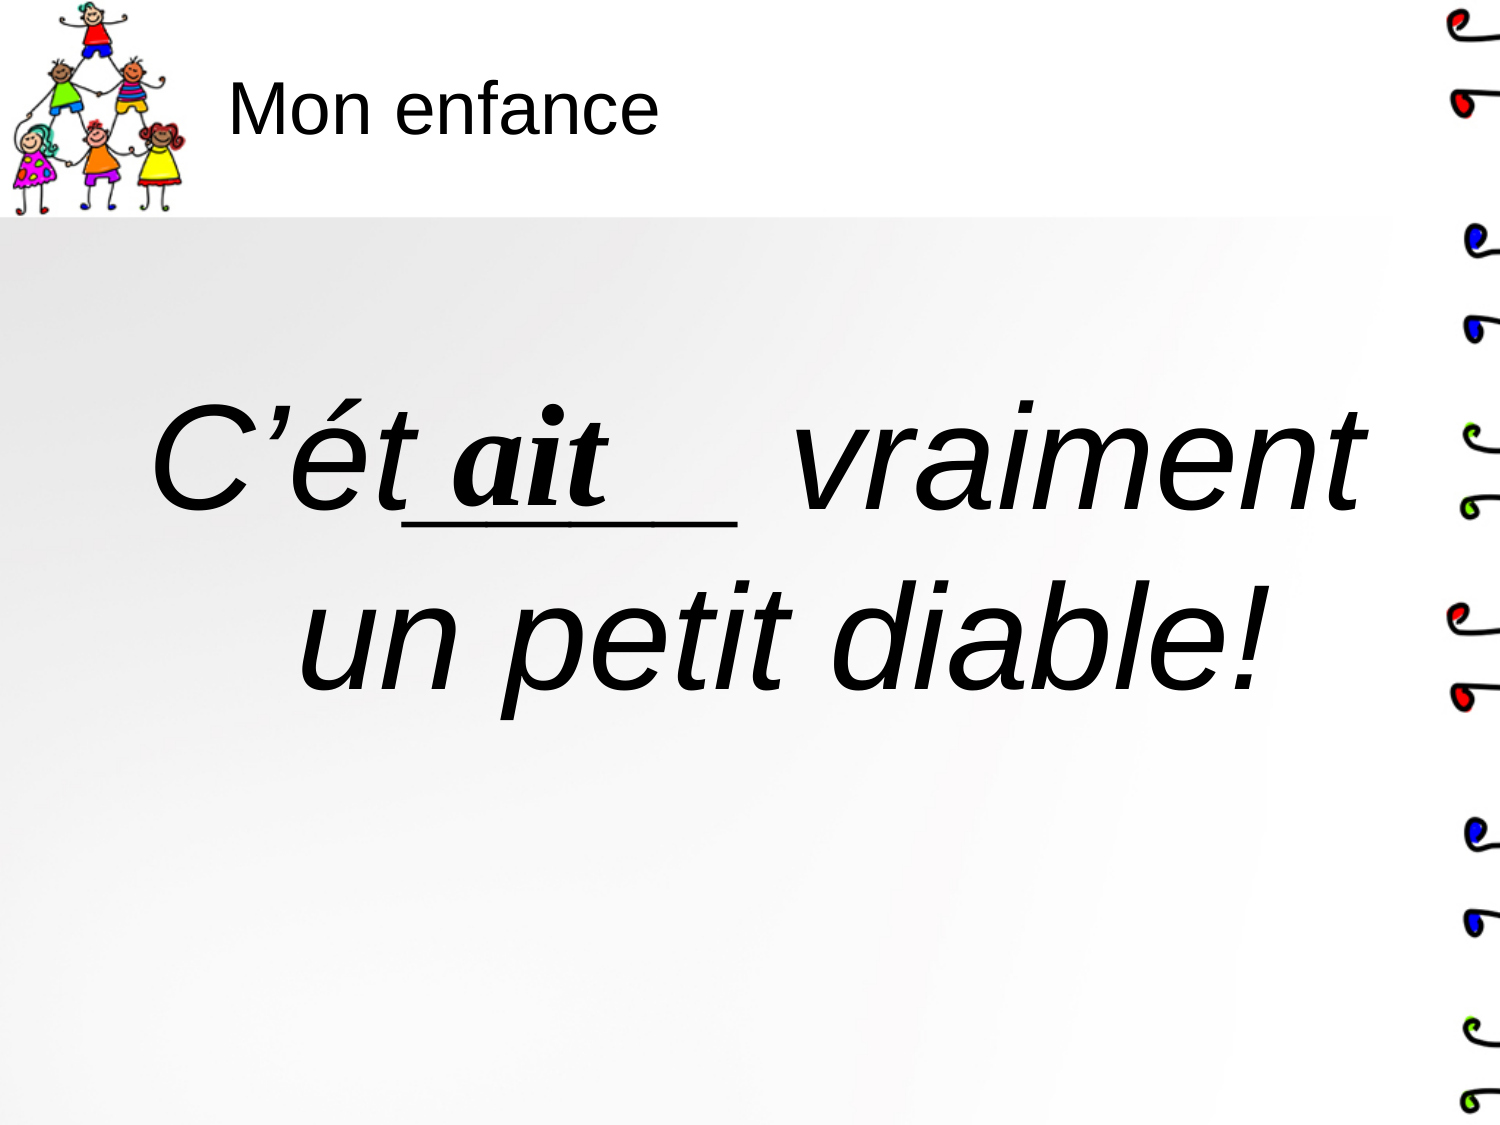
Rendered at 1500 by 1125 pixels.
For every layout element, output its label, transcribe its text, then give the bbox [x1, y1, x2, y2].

picture [0, 0, 1500, 1125]
list C’ét____ vraiment un petit diable! [112, 352, 1401, 801]
title Mon enfance [212, 16, 1463, 192]
text_box ait [437, 352, 675, 550]
